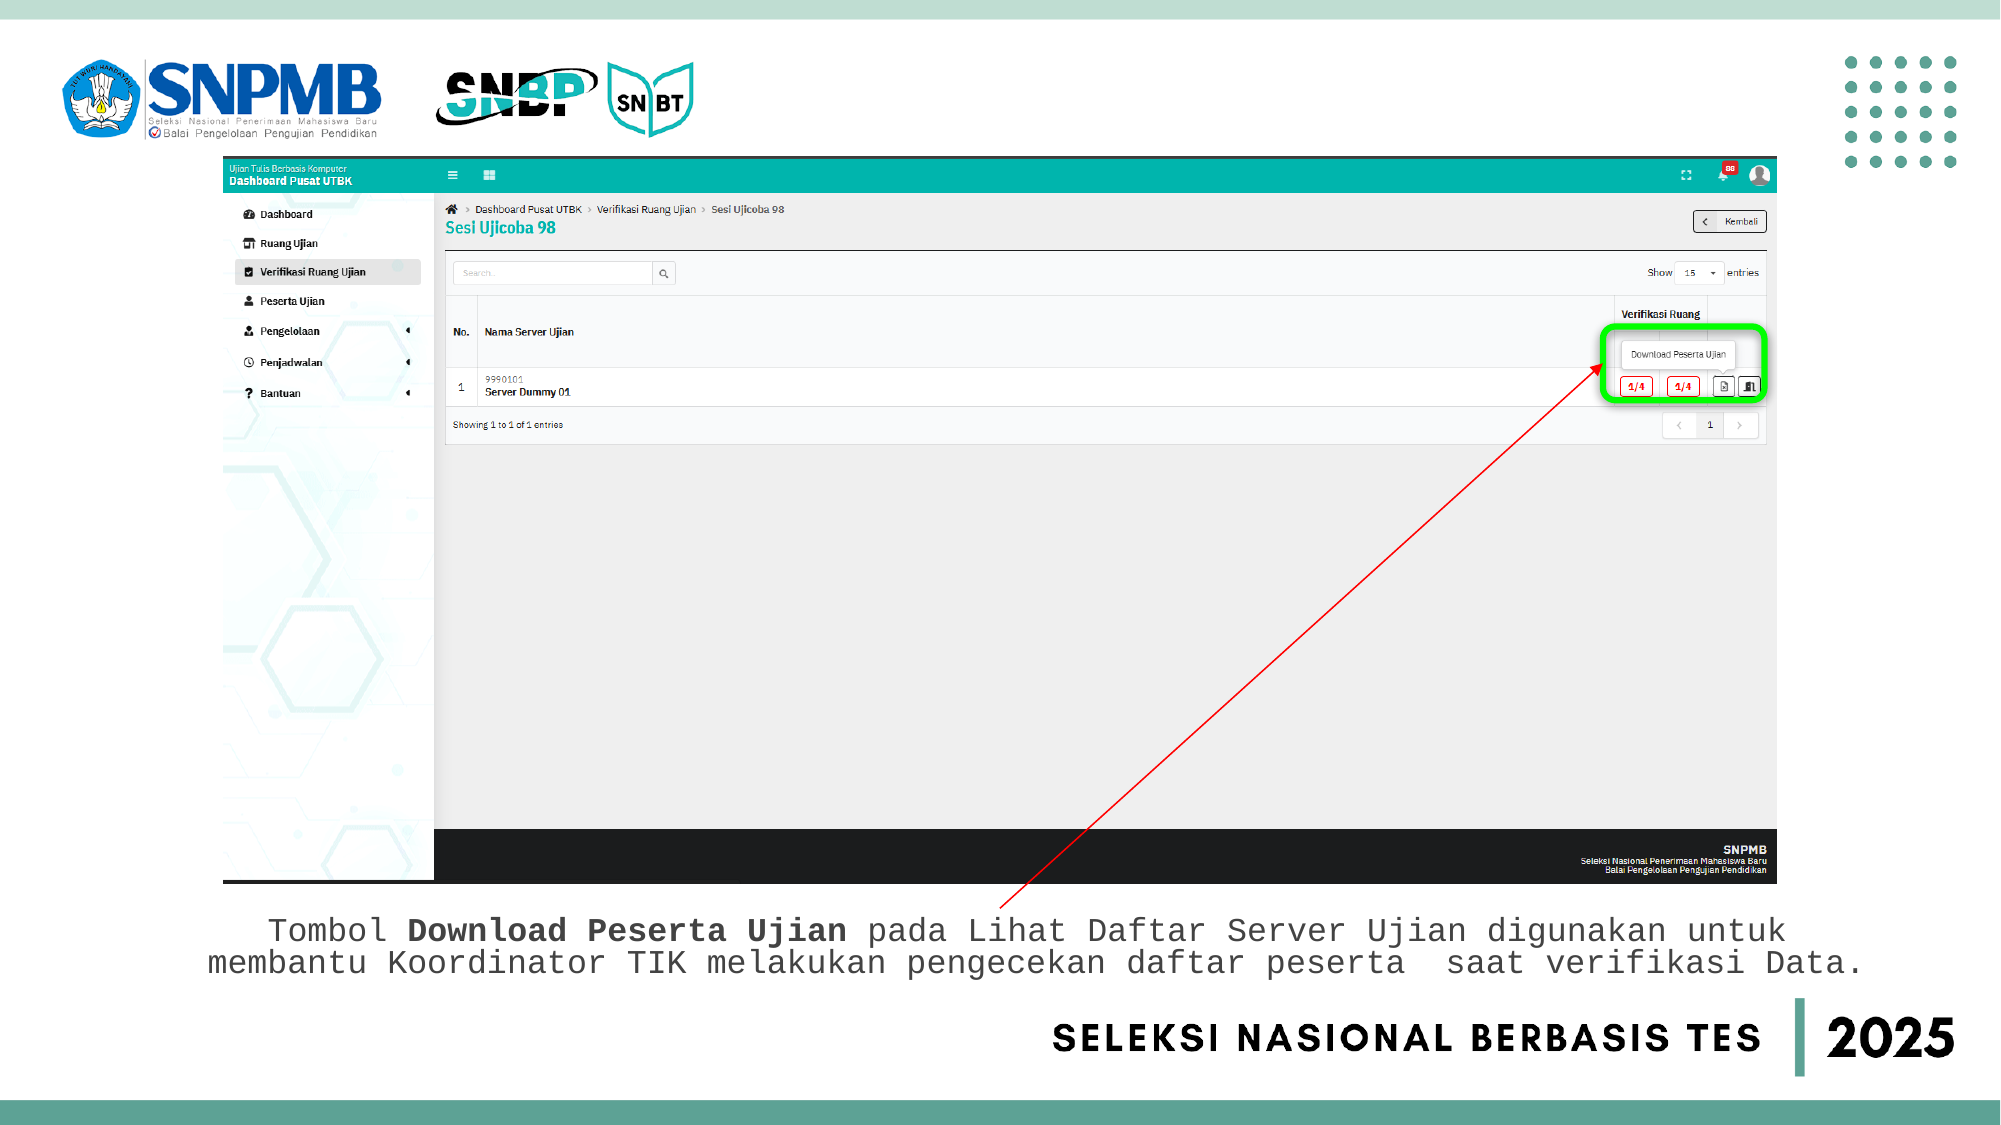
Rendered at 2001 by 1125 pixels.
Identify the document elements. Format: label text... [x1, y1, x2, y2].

picture [0, 0, 2001, 1125]
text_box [999, 363, 1604, 909]
text_box Tombol Download Peserta Ujian pada Lihat Daftar Server Ujian digunakan untuk membantu Koordinator TIK melakukan pengecekan daftar peserta saat verifikasi Data. [101, 908, 1899, 994]
